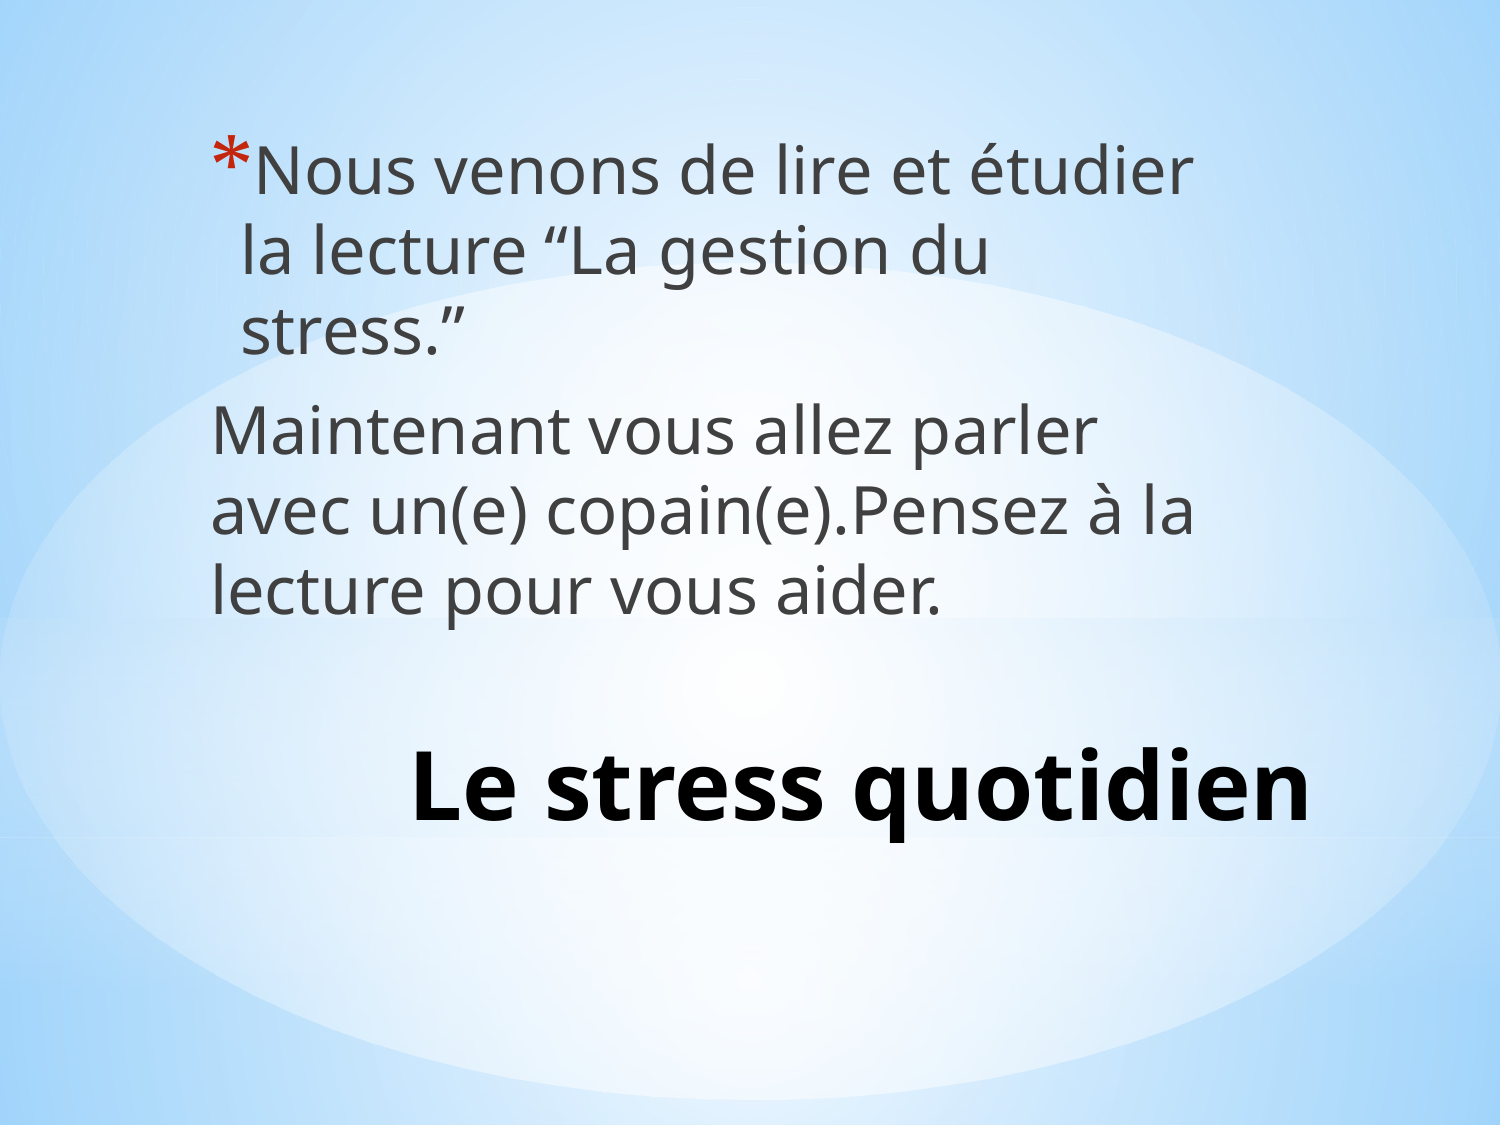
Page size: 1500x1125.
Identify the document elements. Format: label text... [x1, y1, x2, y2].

title Le stress quotidien [0, 717, 1330, 905]
list Nous venons de lire et étudier la lecture “La gestion du stress.” Maintenant vous allez parler avec un(e) copain(e).Pensez à la lecture pour vous aider. [187, 120, 1238, 690]
